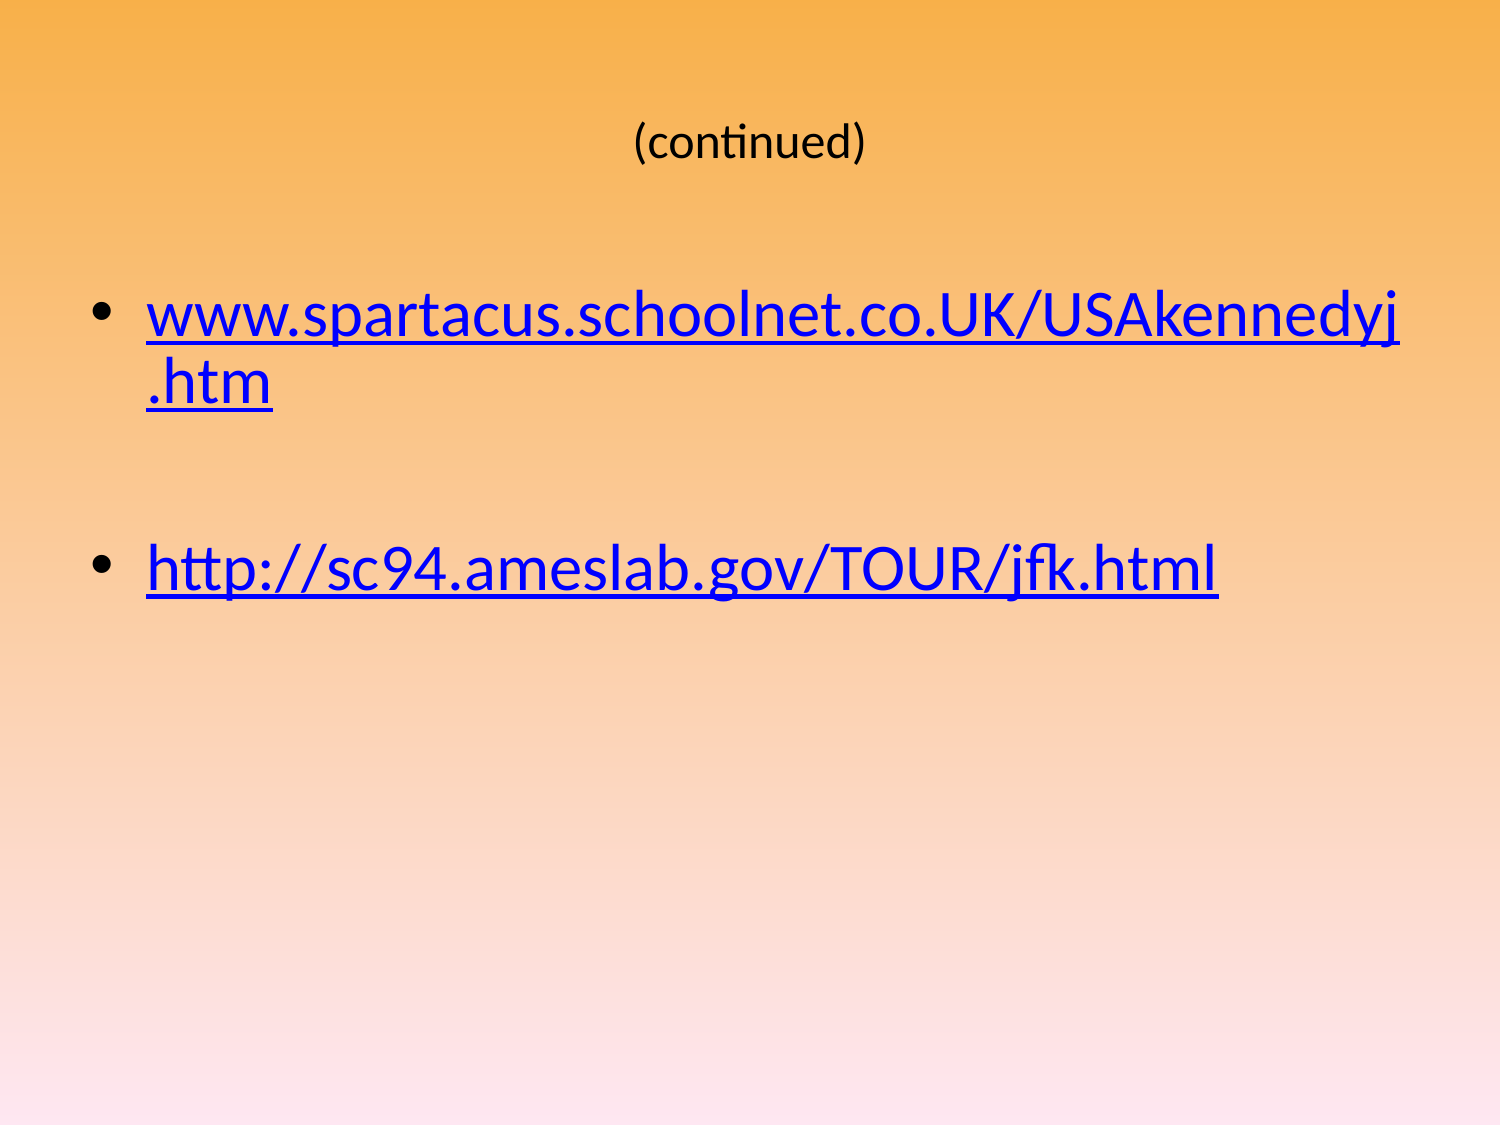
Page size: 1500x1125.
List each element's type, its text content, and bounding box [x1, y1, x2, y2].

title (continued) [75, 45, 1425, 233]
list www.spartacus.schoolnet.co.UK/USAkennedyj.htm http://sc94.ameslab.gov/TOUR/jfk.html [75, 262, 1425, 1005]
